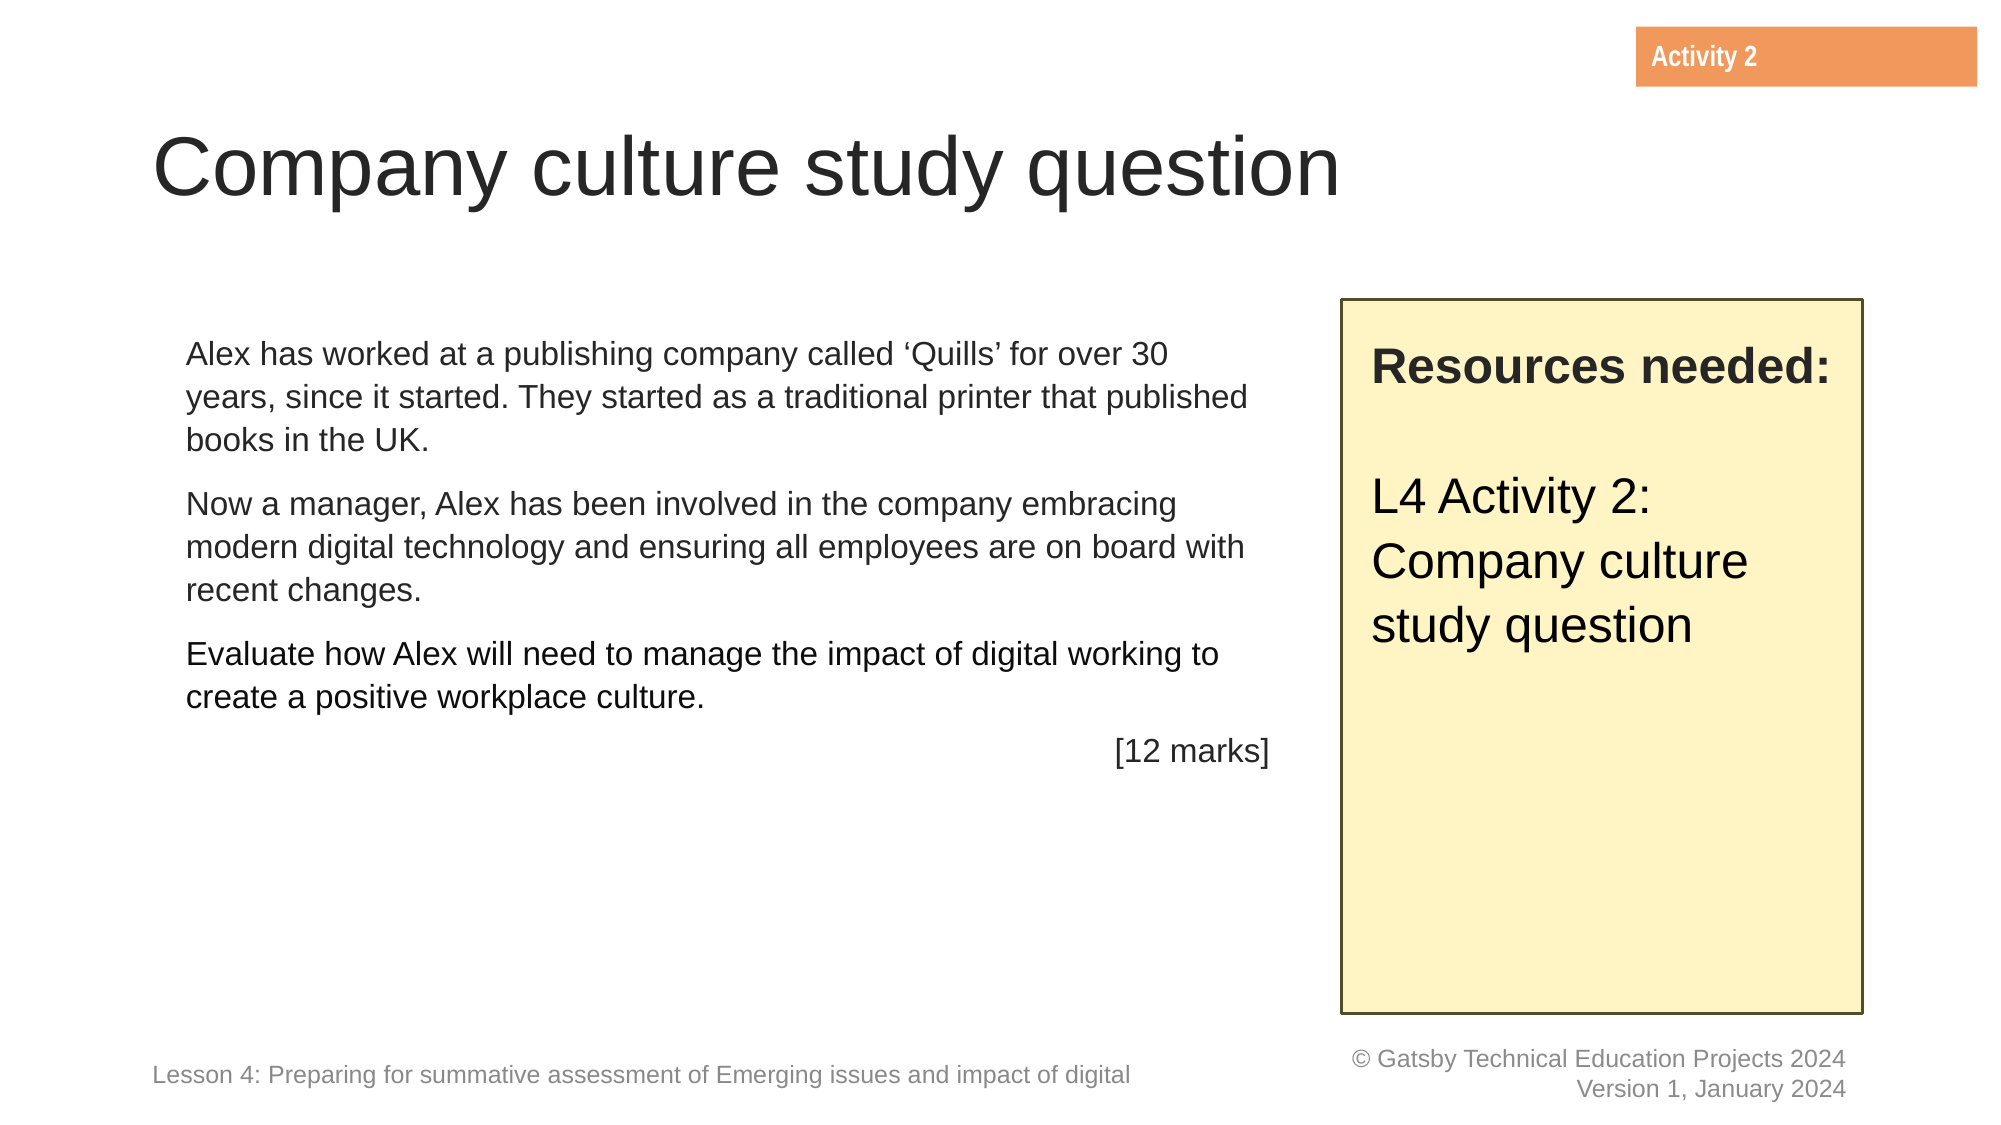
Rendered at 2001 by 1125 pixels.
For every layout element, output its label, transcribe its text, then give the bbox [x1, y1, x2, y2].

list Activity 2 [1636, 26, 1978, 87]
title Company culture study question [137, 59, 1863, 278]
list Alex has worked at a publishing company called ‘Quills’ for over 30 years, since it started. They started as a traditional printer that published books in the UK. Now a manager, Alex has been involved in the company embracing modern digital technology and ensuring all employees are on board with recent changes. Evaluate how Alex will need to manage the impact of digital working to create a positive workplace culture. [12 marks] [137, 299, 1300, 1014]
list Resources needed: L4 Activity 2: Company culture study question [1340, 298, 1864, 1015]
list Lesson 4: Preparing for summative assessment of Emerging issues and impact of digital [137, 1042, 1614, 1103]
